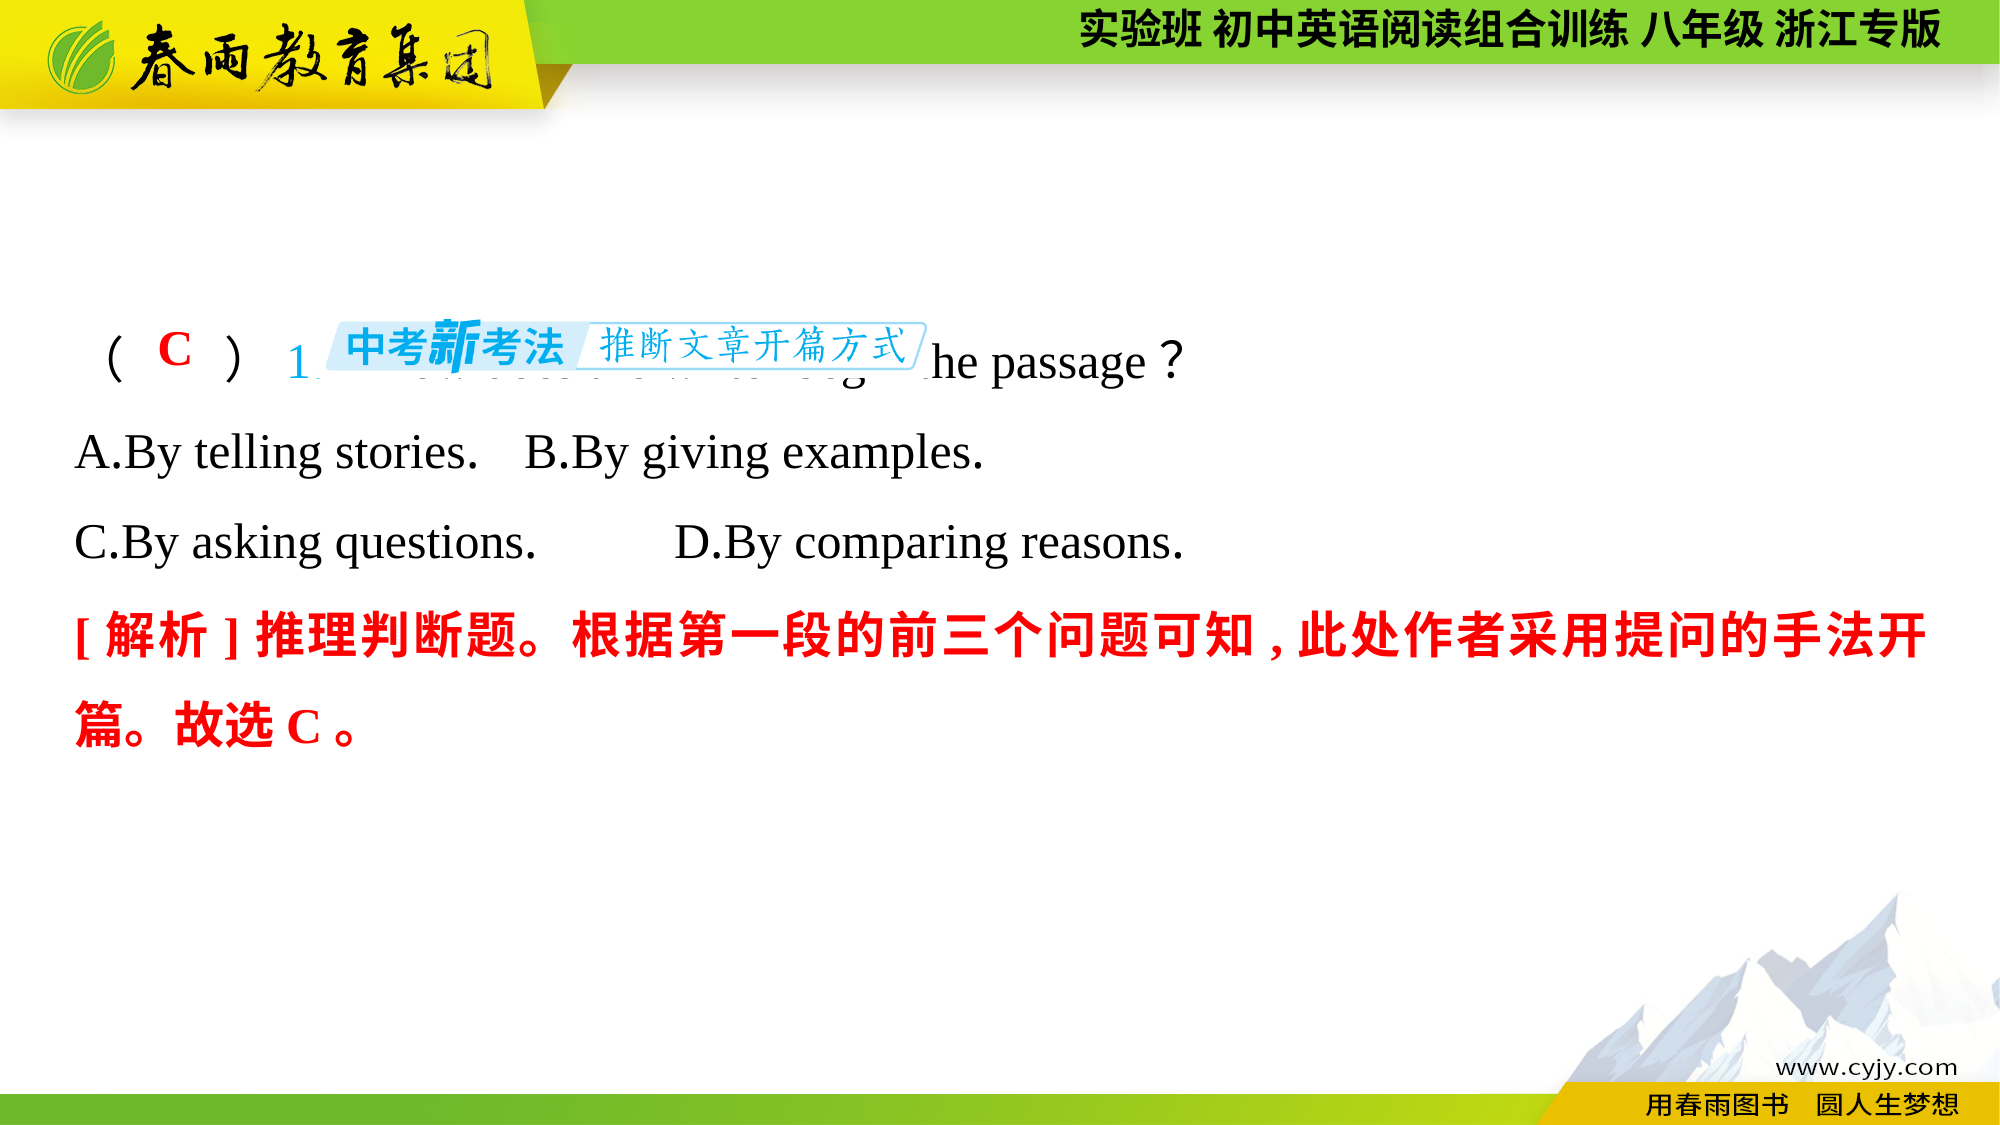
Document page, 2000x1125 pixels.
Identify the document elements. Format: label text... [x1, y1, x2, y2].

list （ ）1. How does the writer begin the passage？ A.By telling stories. B.By giving examples. C.By asking questions. D.By comparing reasons. [59, 291, 1944, 580]
text_box [解析]推理判断题。根据第一段的前三个问题可知,此处作者采用提问的手法开篇。故选C。 [59, 580, 1944, 761]
picture [0, 0, 2000, 1125]
text_box C [142, 307, 209, 383]
